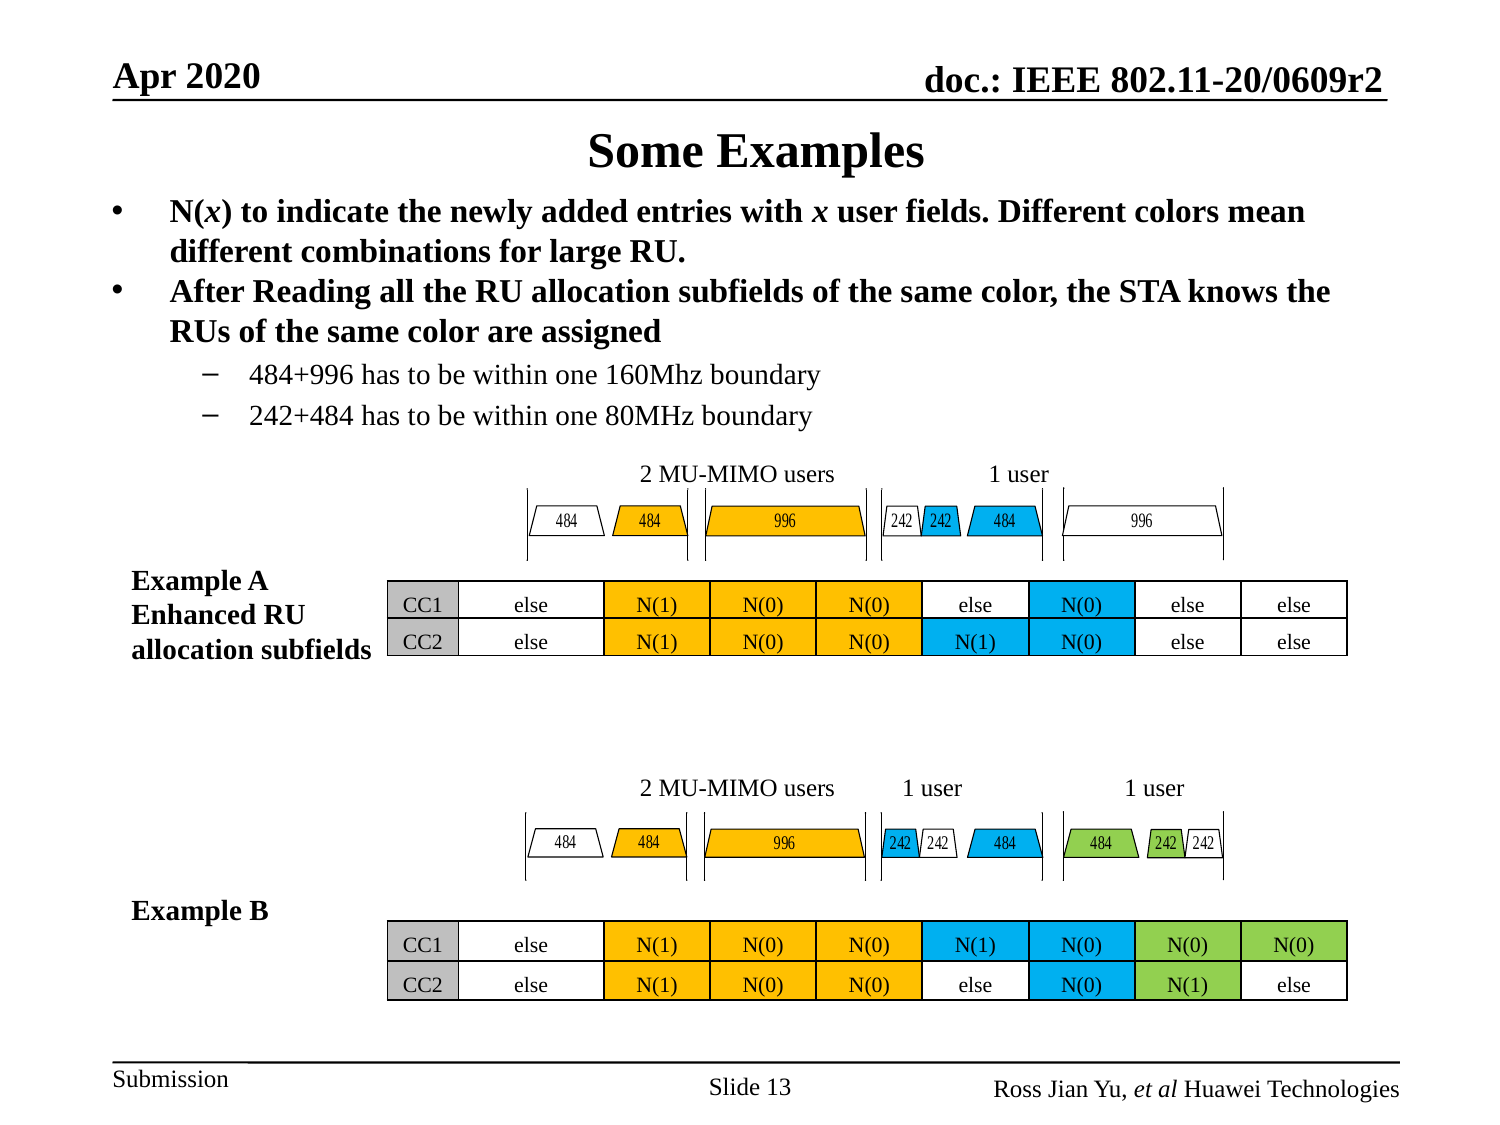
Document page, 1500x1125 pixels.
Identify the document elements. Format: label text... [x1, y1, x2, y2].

table_header N(0) [1242, 922, 1346, 960]
table_header CC1 [388, 582, 458, 617]
table_header N(0) [1030, 922, 1134, 960]
table_cell else [1136, 619, 1240, 655]
text_box 2 MU-MIMO users [624, 450, 875, 483]
table_cell else [1242, 962, 1346, 999]
table_cell else [459, 619, 603, 655]
picture [524, 484, 1225, 561]
table_header N(0) [711, 922, 815, 960]
text_box 1 user [1109, 764, 1348, 809]
table_header else [459, 922, 603, 960]
table_cell N(0) [817, 619, 921, 655]
table_cell N(1) [605, 619, 709, 655]
table_header N(0) [711, 582, 815, 617]
slide_number Slide 13 [706, 1070, 794, 1101]
title Some Examples [99, 103, 1413, 192]
table_cell N(1) [605, 962, 709, 999]
table_cell N(0) [817, 962, 921, 999]
table_header N(0) [1136, 922, 1240, 960]
table_cell else [1242, 619, 1346, 655]
table_header N(0) [1030, 582, 1134, 617]
table_cell else [459, 962, 603, 999]
table_cell N(1) [923, 619, 1028, 655]
table_header N(1) [923, 922, 1028, 960]
table_cell else [923, 962, 1028, 999]
table_header else [1242, 582, 1346, 617]
table_cell N(0) [1030, 962, 1134, 999]
text_box 2 MU-MIMO users [624, 764, 875, 807]
table_cell CC2 [388, 962, 458, 999]
table_header else [459, 582, 603, 617]
table_header N(1) [605, 582, 709, 617]
text_box Example A Enhanced RU allocation subfields [116, 553, 388, 673]
text_box N(x) to indicate the newly added entries with x user fields. Different colors mean different combinations for large RU. After Reading all the RU allocation subfields of the same color, the STA knows the RUs of the same color are assigned 484+996 has to be within one 160Mhz boundary 242+484 has to be within one 80MHz boundary [37, 182, 1391, 479]
table_header CC1 [388, 922, 458, 960]
table_cell N(0) [1030, 619, 1134, 655]
table_header N(0) [817, 922, 921, 960]
text_box 1 user [887, 764, 1109, 807]
table_header N(0) [817, 582, 921, 617]
table_header else [1136, 582, 1240, 617]
table_header else [923, 582, 1028, 617]
table_header N(1) [605, 922, 709, 960]
table_cell N(0) [711, 619, 815, 655]
table_cell N(1) [1136, 962, 1240, 999]
picture [523, 808, 1225, 881]
text_box 1 user [973, 450, 1224, 484]
text_box Example B [116, 883, 284, 934]
table_cell N(0) [711, 962, 815, 999]
table_cell CC2 [388, 619, 458, 655]
